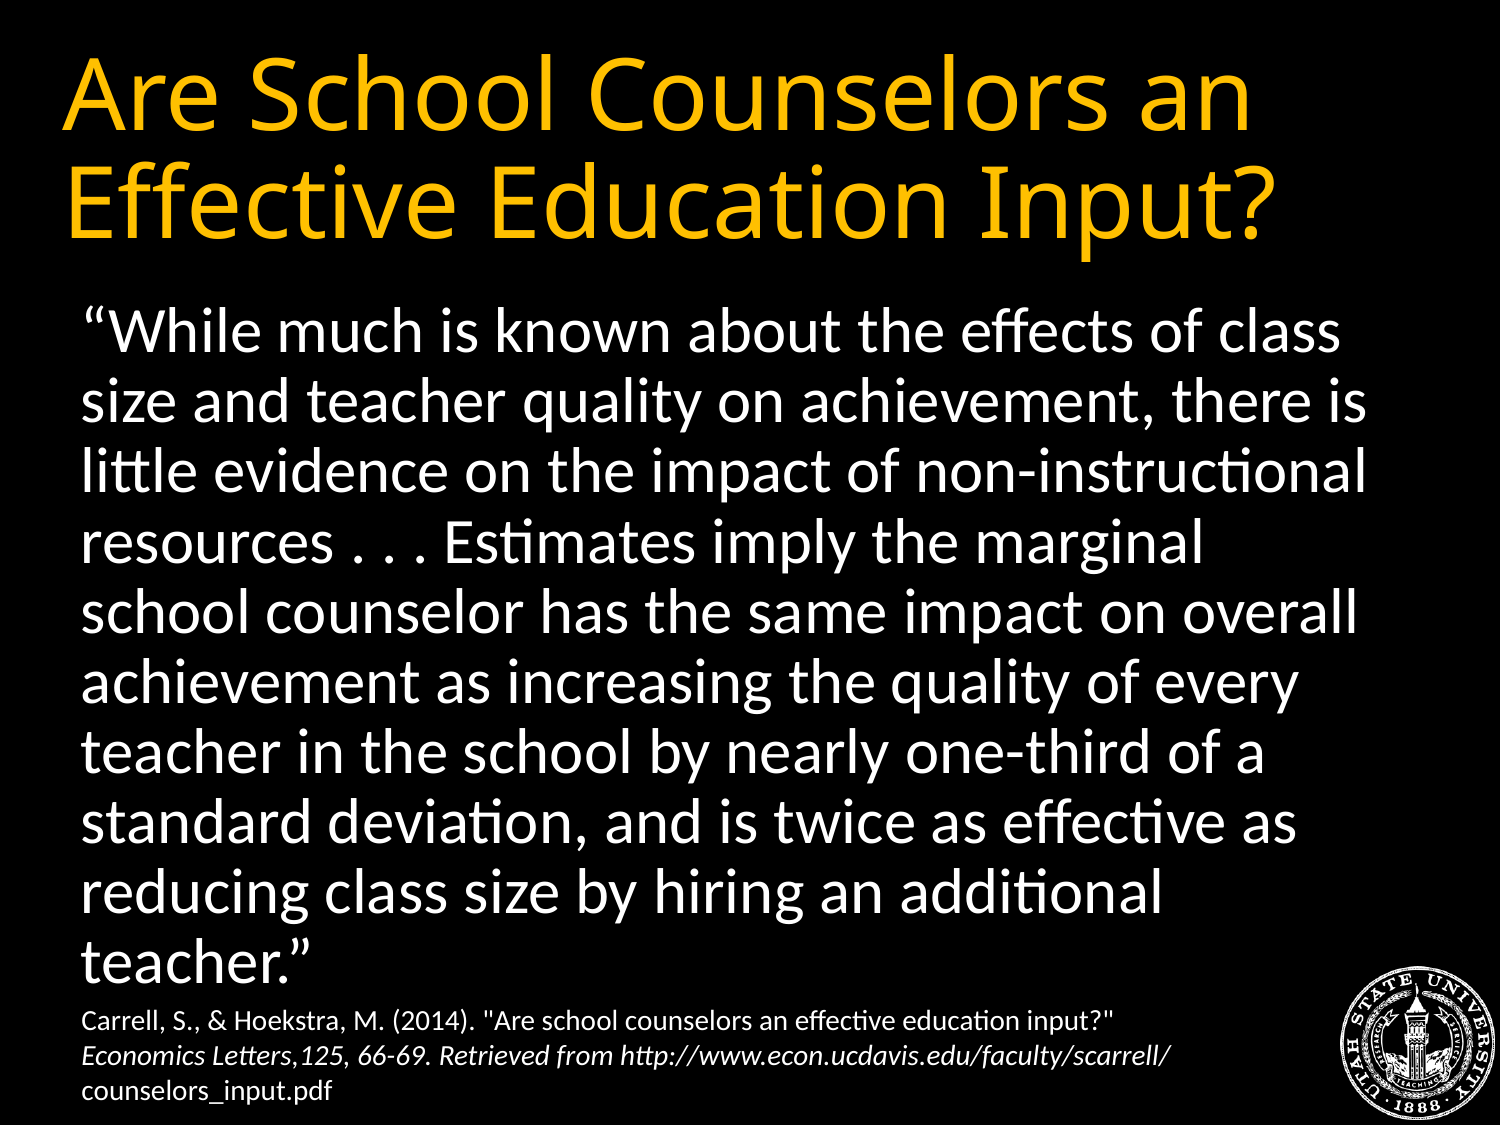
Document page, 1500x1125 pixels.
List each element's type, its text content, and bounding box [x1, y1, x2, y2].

title Are School Counselors an Effective Education Input? [47, 54, 1464, 249]
text_box Carrell, S., & Hoekstra, M. (2014). "Are school counselors an effective education input?" Economics Letters,125, 66-69. Retrieved from http://www.econ.ucdavis.edu/faculty/scarrell/ counselors_input.pdf [66, 993, 1315, 1114]
picture [1340, 966, 1496, 1120]
list “While much is known about the effects of class size and teacher quality on achievement, there is little evidence on the impact of non-instructional resources . . . Estimates imply the marginal school counselor has the same impact on overall achievement as increasing the quality of every teacher in the school by nearly one-third of a standard deviation, and is twice as effective as reducing class size by hiring an additional teacher.” [65, 289, 1397, 1014]
